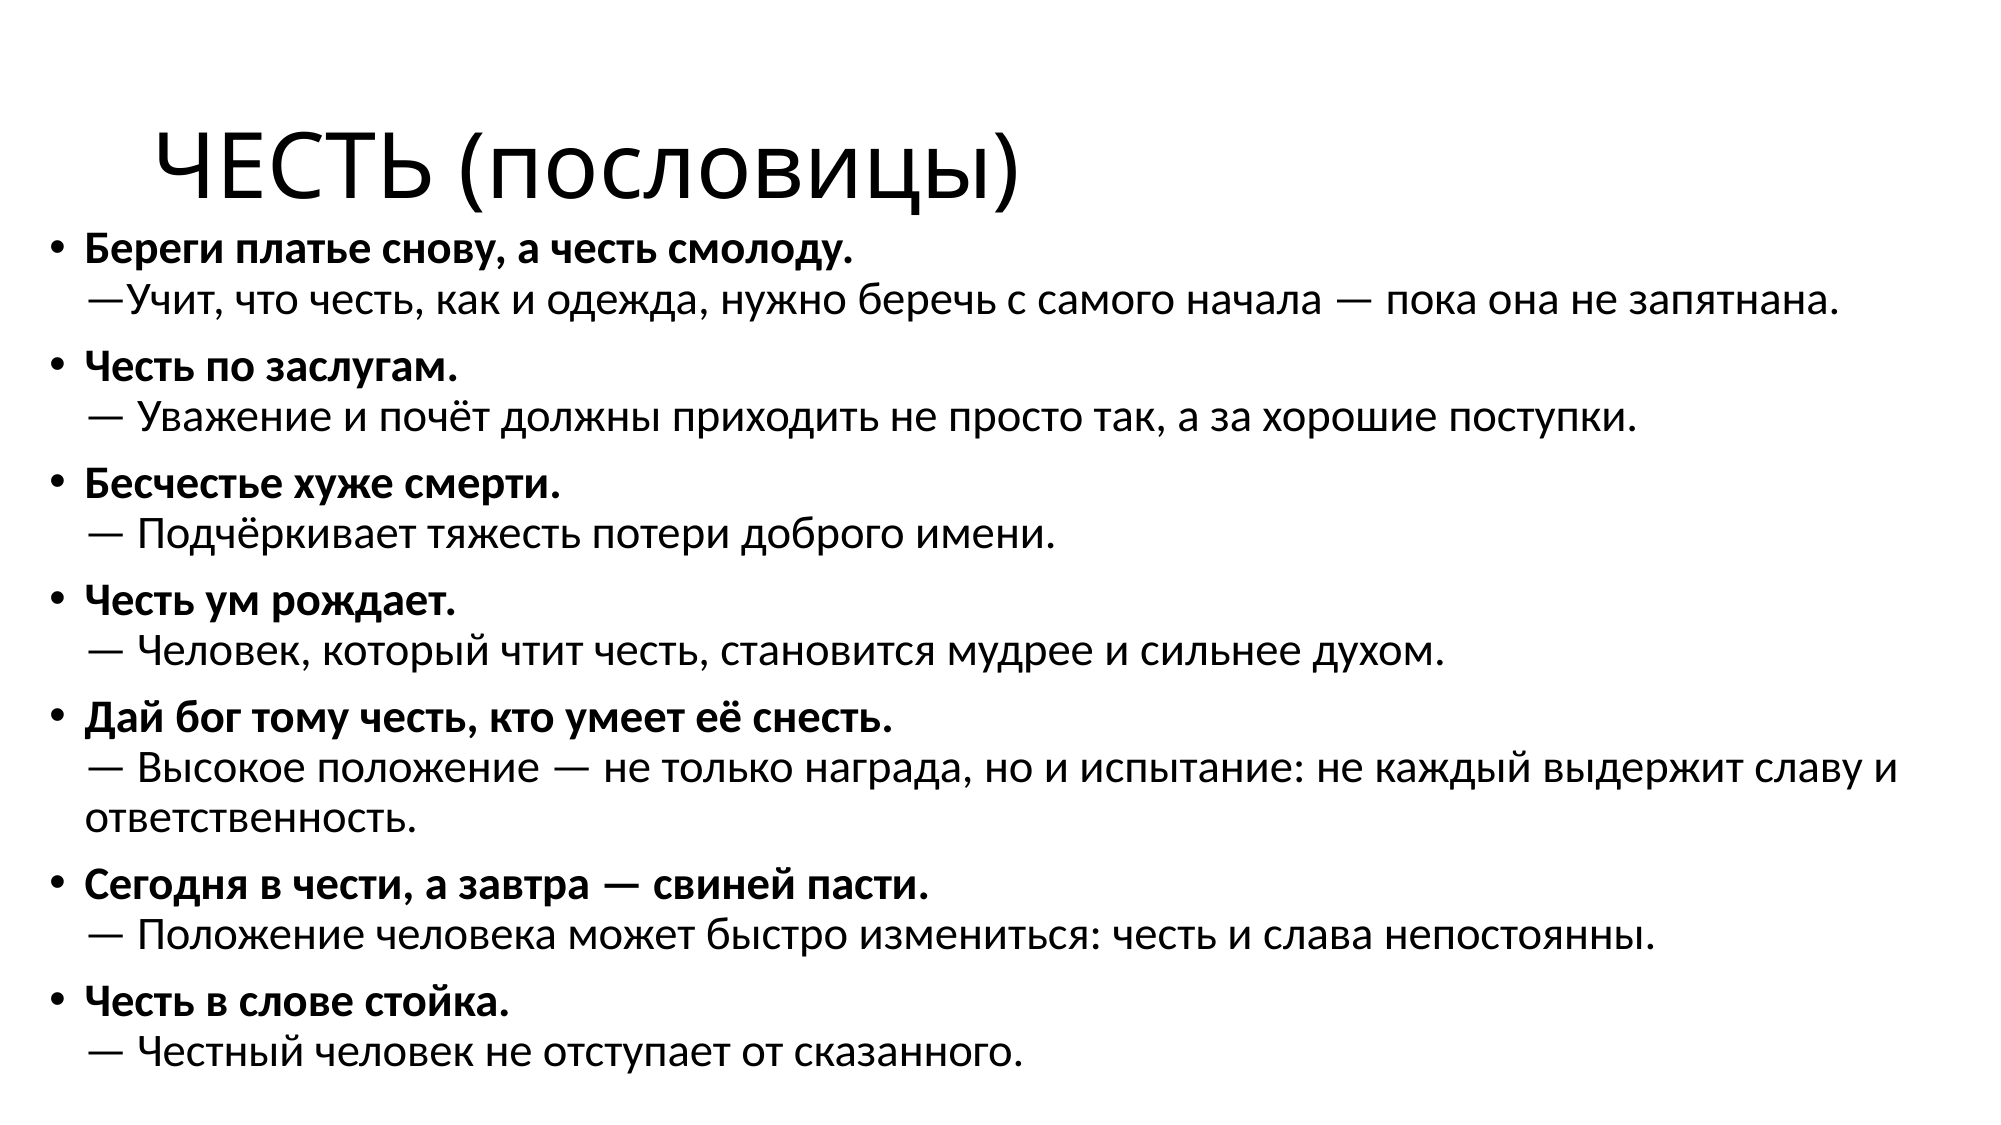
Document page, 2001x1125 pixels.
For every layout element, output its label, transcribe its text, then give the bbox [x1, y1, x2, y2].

title ЧЕСТЬ (пословицы) [137, 59, 1863, 216]
list Береги платье снову, а честь смолоду. —Учит, что честь, как и одежда, нужно беречь с самого начала — пока она не запятнана. Честь по заслугам. — Уважение и почёт должны приходить не просто так, а за хорошие поступки. Бесчестье хуже смерти. — Подчёркивает тяжесть потери доброго имени. Честь ум рождает. — Человек, который чтит честь, становится мудрее и сильнее духом. Дай бог тому честь, кто умеет её снесть. — Высокое положение — не только награда, но и испытание: не каждый выдержит славу и ответственность. Сегодня в чести, а завтра — свиней пасти. — Положение человека может быстро измениться: честь и слава непостоянны. Честь в слове стойка. — Честный человек не отступает от сказанного. [34, 216, 1970, 1090]
